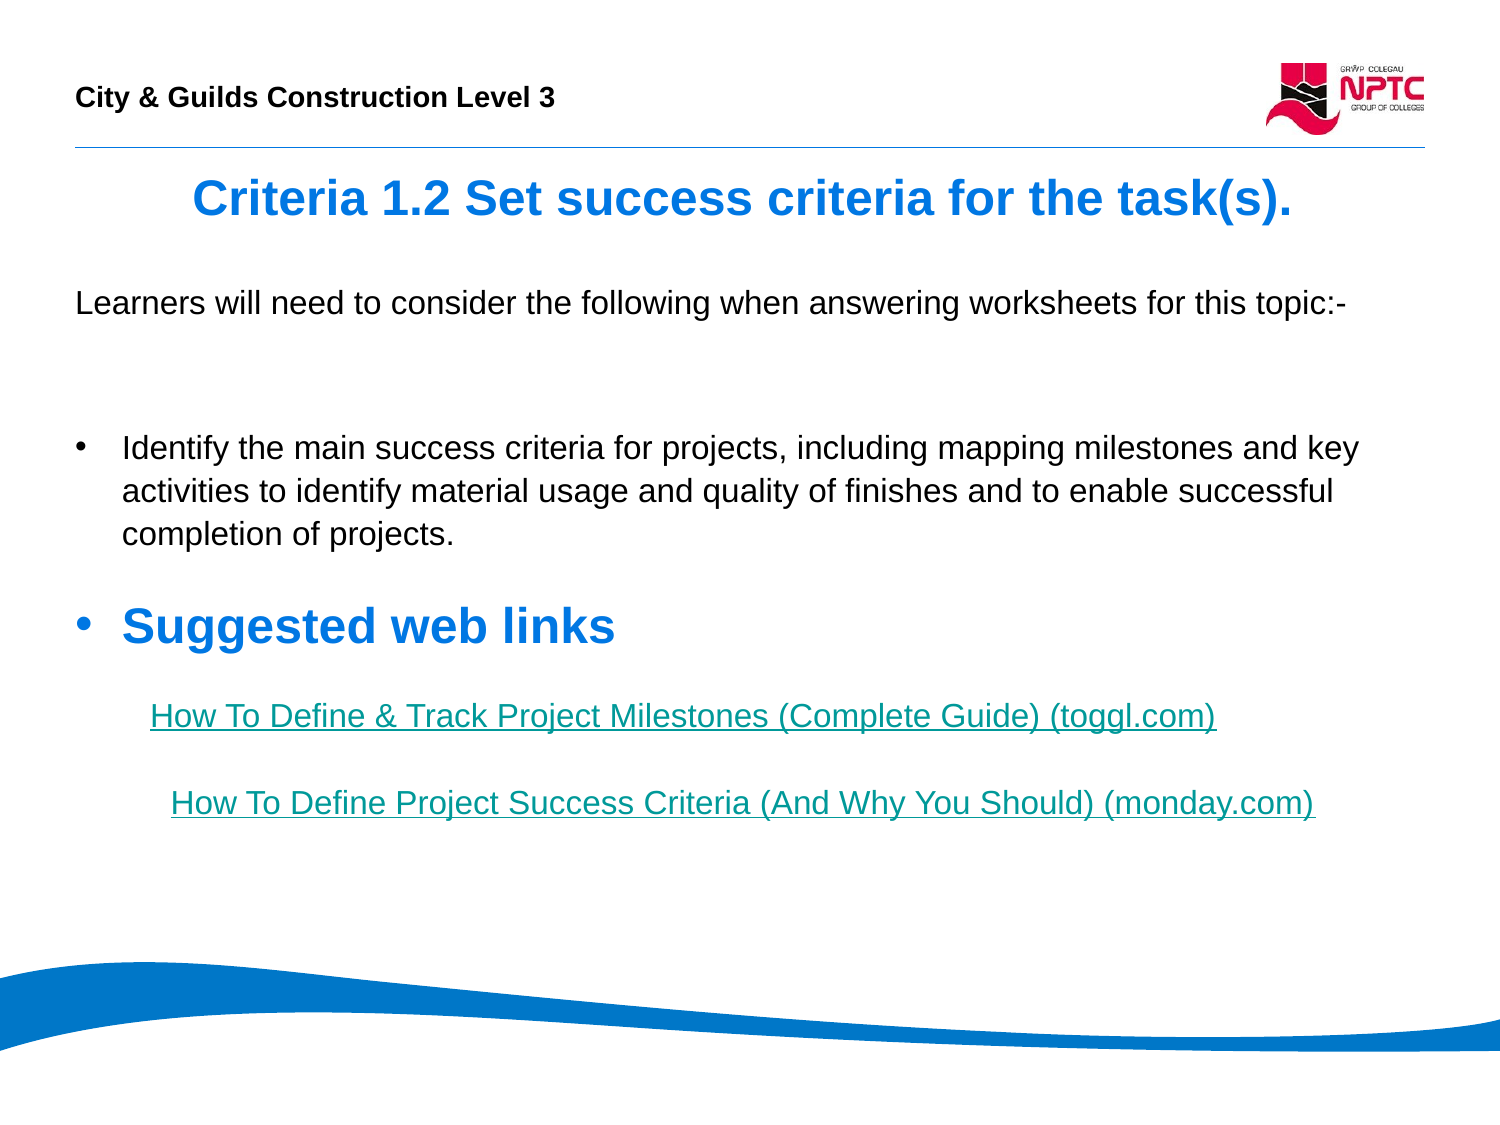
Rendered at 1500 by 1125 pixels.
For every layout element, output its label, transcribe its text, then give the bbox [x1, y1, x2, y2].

title Criteria 1.2 Set success criteria for the task(s). [74, 165, 1426, 280]
picture [1266, 63, 1424, 135]
list Learners will need to consider the following when answering worksheets for this topic:- Identify the main success criteria for projects, including mapping milestones and key activities to identify material usage and quality of finishes and to enable successful completion of projects. Suggested web links How To Define & Track Project Milestones (Complete Guide) (toggl.com) How To Define Project Success Criteria (And Why You Should) (monday.com) [74, 278, 1412, 929]
